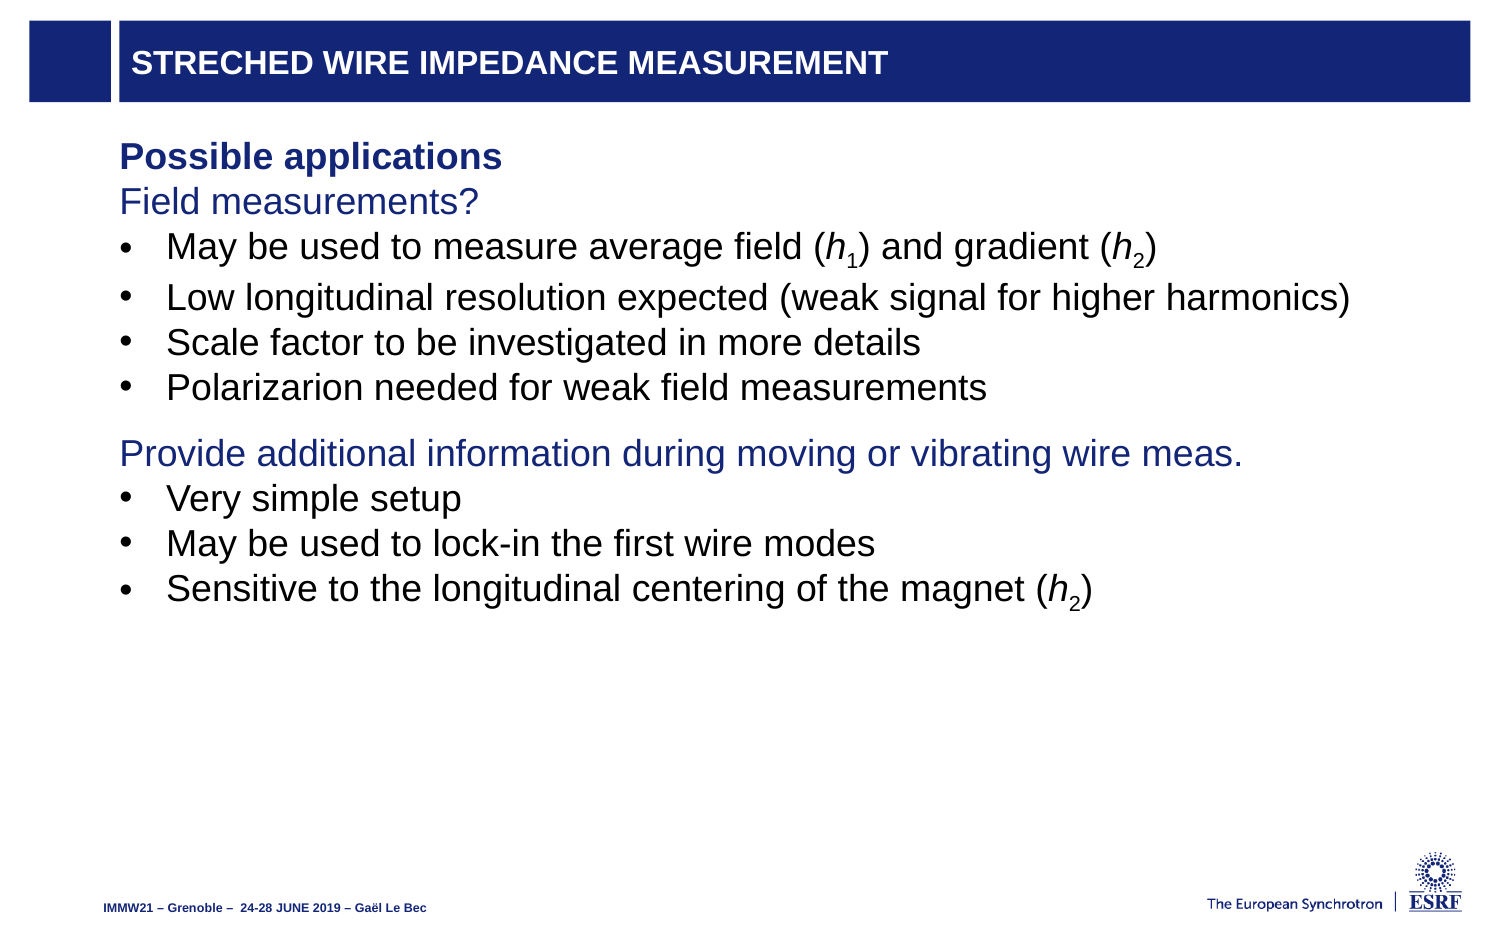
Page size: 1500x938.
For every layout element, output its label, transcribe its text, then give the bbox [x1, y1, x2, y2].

footer IMMW21 – Grenoble – 24-28 JUNE 2019 – Gaël Le Bec [103, 886, 1108, 916]
picture [1175, 831, 1500, 938]
title Streched wire impedance Measurement [119, 20, 1471, 103]
list Possible applications Field measurements? May be used to measure average field (h1) and gradient (h2) Low longitudinal resolution expected (weak signal for higher harmonics) Scale factor to be investigated in more details Polarizarion needed for weak field measurements Provide additional information during moving or vibrating wire meas. Very simple setup May be used to lock-in the first wire modes Sensitive to the longitudinal centering of the magnet (h2) [119, 132, 1412, 847]
